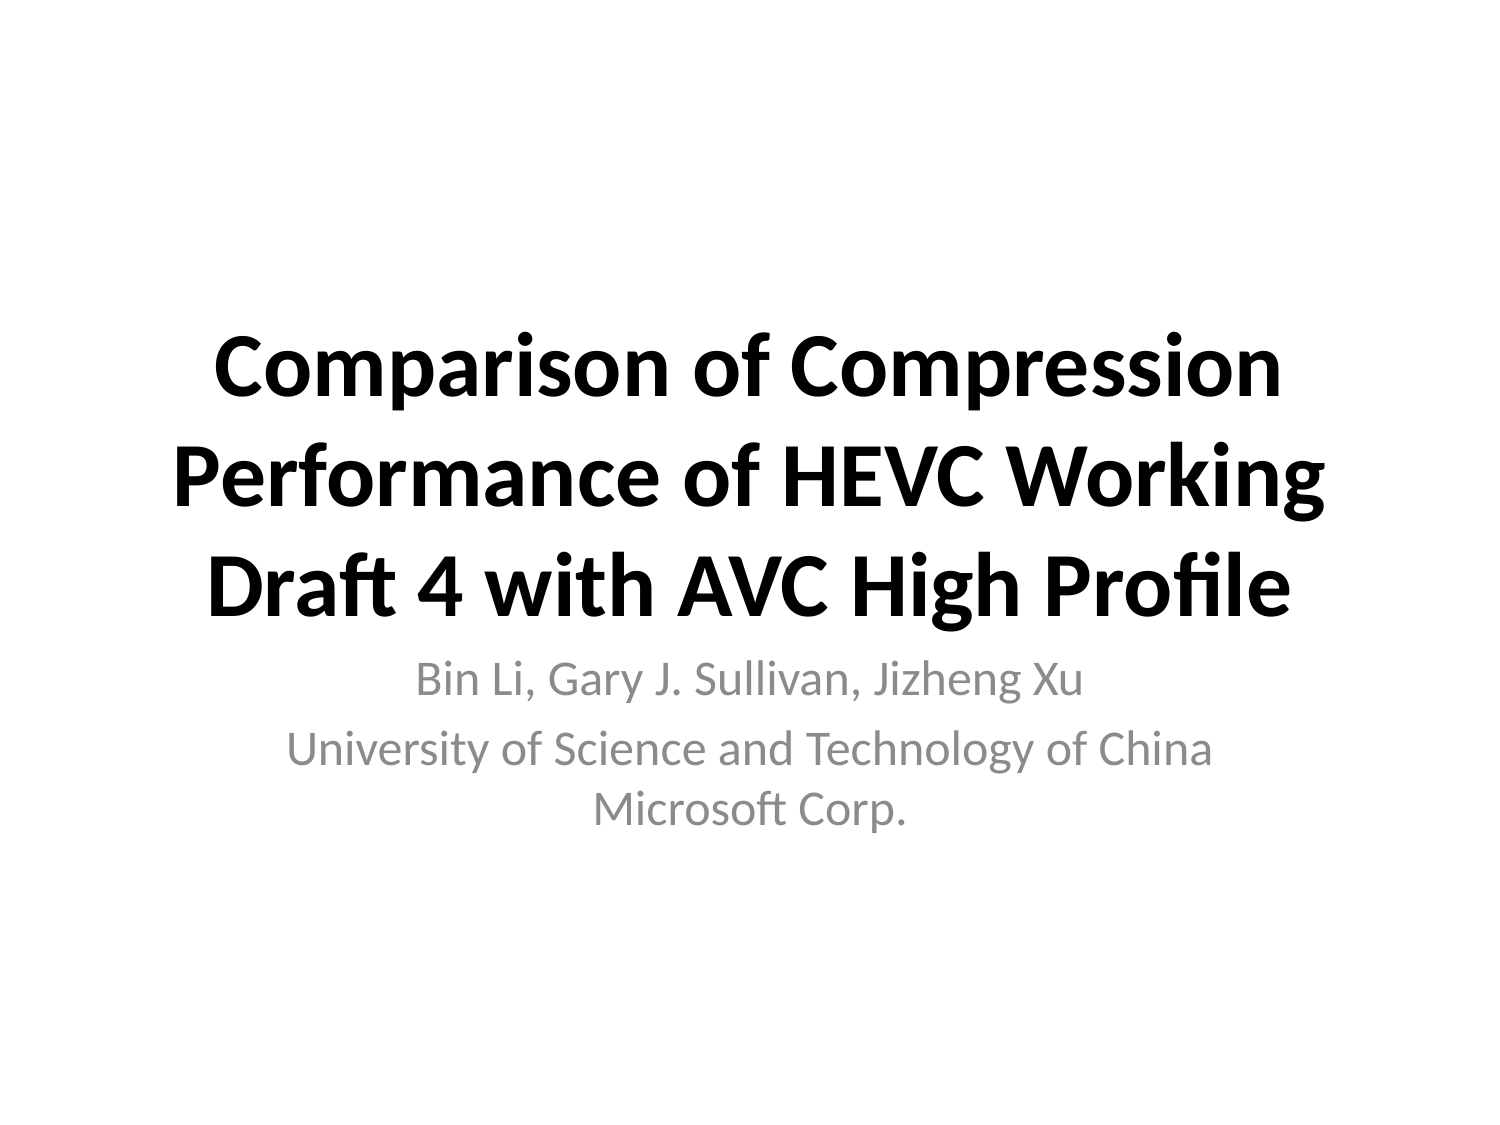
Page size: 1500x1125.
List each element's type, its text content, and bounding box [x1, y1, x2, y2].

title Comparison of Compression Performance of HEVC Working Draft 4 with AVC High Profile [112, 349, 1388, 591]
subtitle Bin Li, Gary J. Sullivan, Jizheng Xu University of Science and Technology of China Microsoft Corp. [225, 637, 1275, 925]
